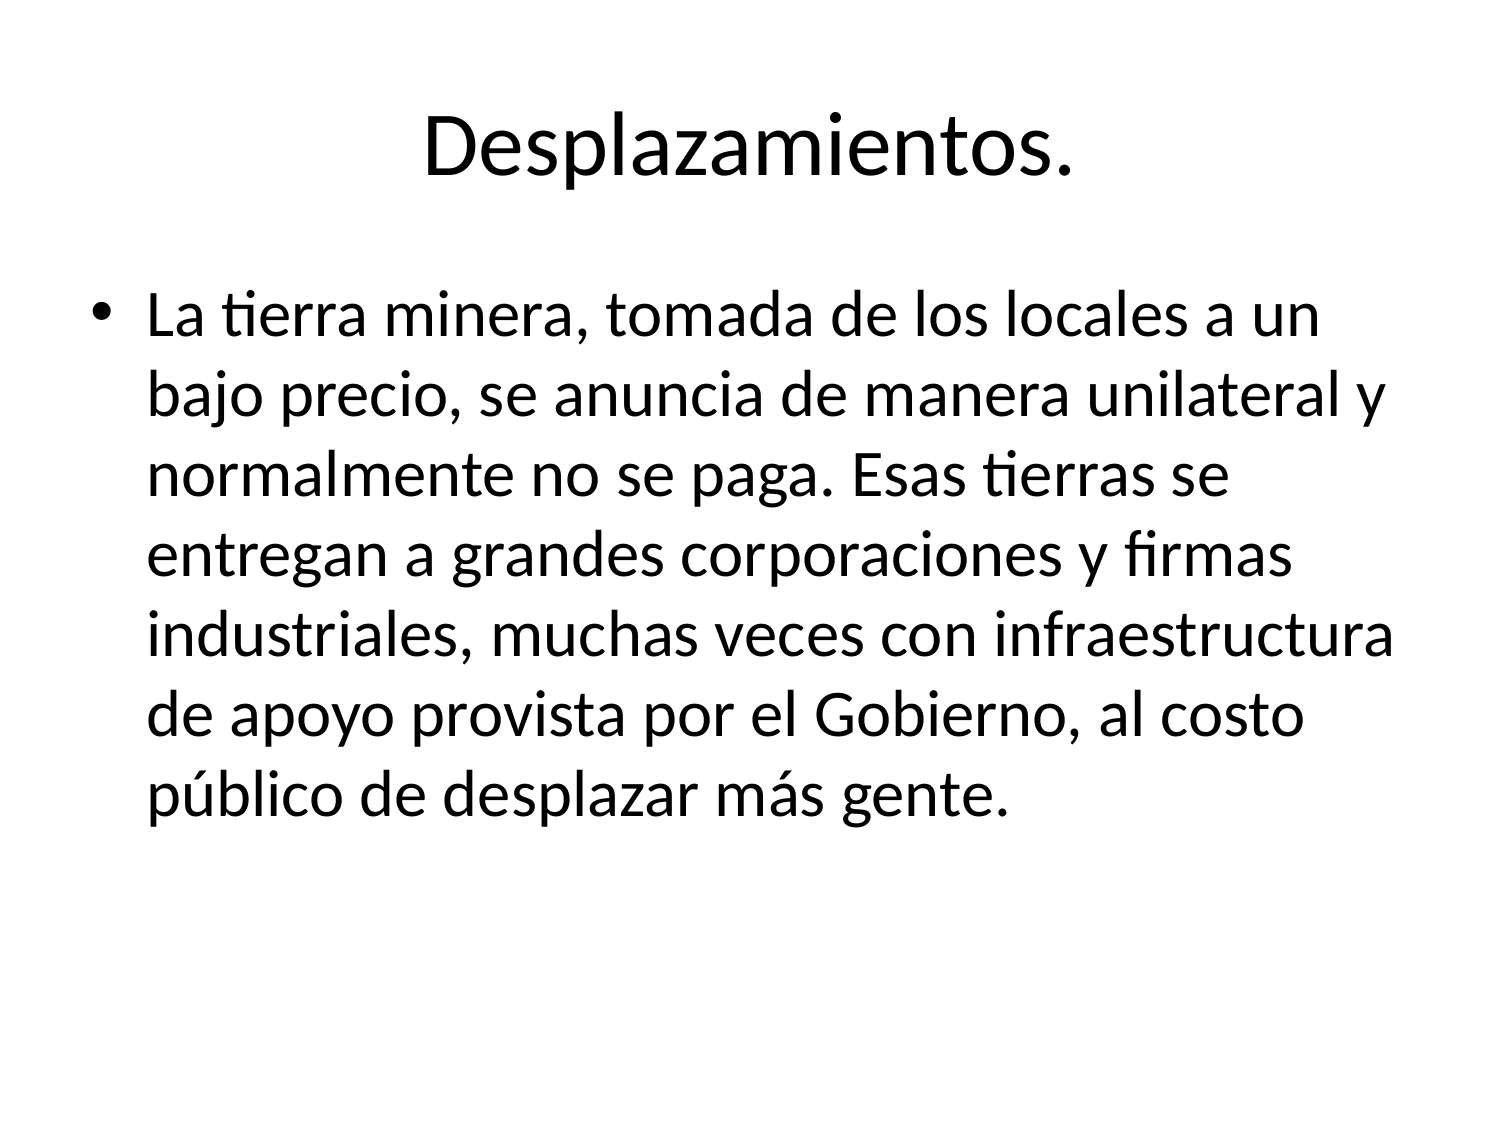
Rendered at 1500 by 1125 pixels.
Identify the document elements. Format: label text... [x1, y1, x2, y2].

list La tierra minera, tomada de los locales a un bajo precio, se anuncia de manera unilateral y normalmente no se paga. Esas tierras se entregan a grandes corporaciones y firmas industriales, muchas veces con infraestructura de apoyo provista por el Gobierno, al costo público de desplazar más gente. [75, 262, 1425, 1005]
title Desplazamientos. [75, 45, 1425, 233]
